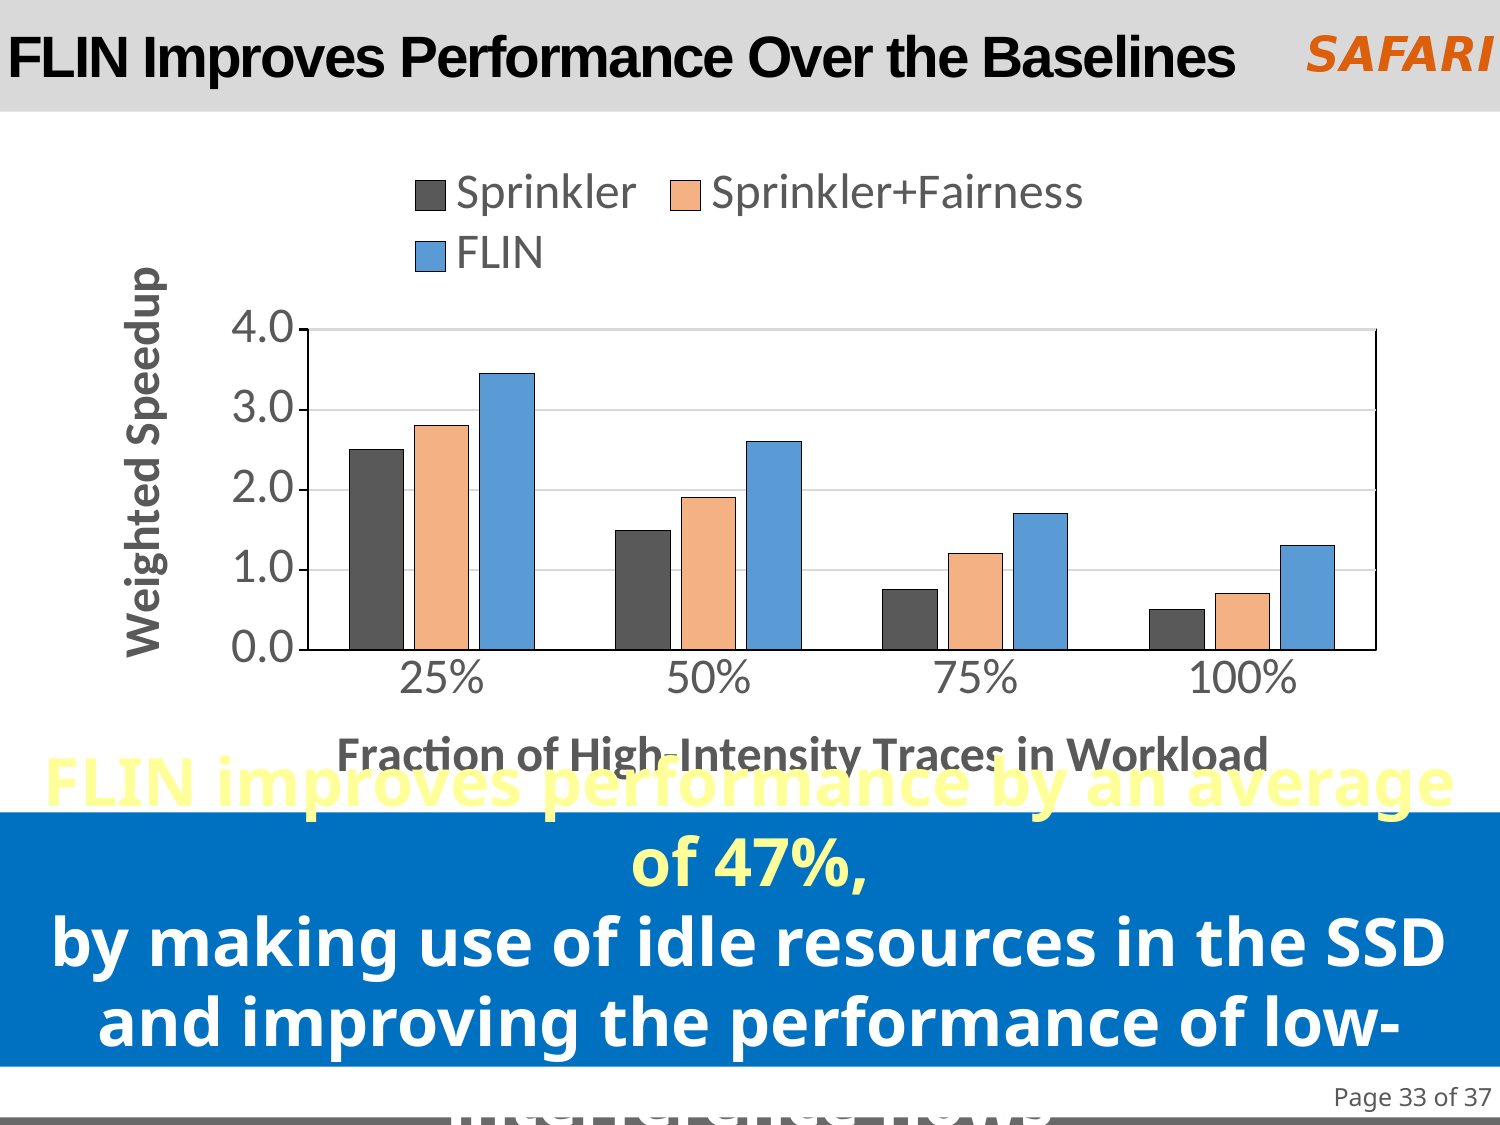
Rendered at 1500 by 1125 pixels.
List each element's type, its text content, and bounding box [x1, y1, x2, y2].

slide_number Page 33 of 37 [1275, 1079, 1500, 1118]
picture [1305, 26, 1500, 83]
text_box FLIN improves performance by an average of 47%, by making use of idle resources in the SSD and improving the performance of low-interference flows [0, 810, 1500, 1069]
title FLIN Improves Performance Over the Baselines [0, 22, 1300, 94]
chart [98, 149, 1402, 825]
